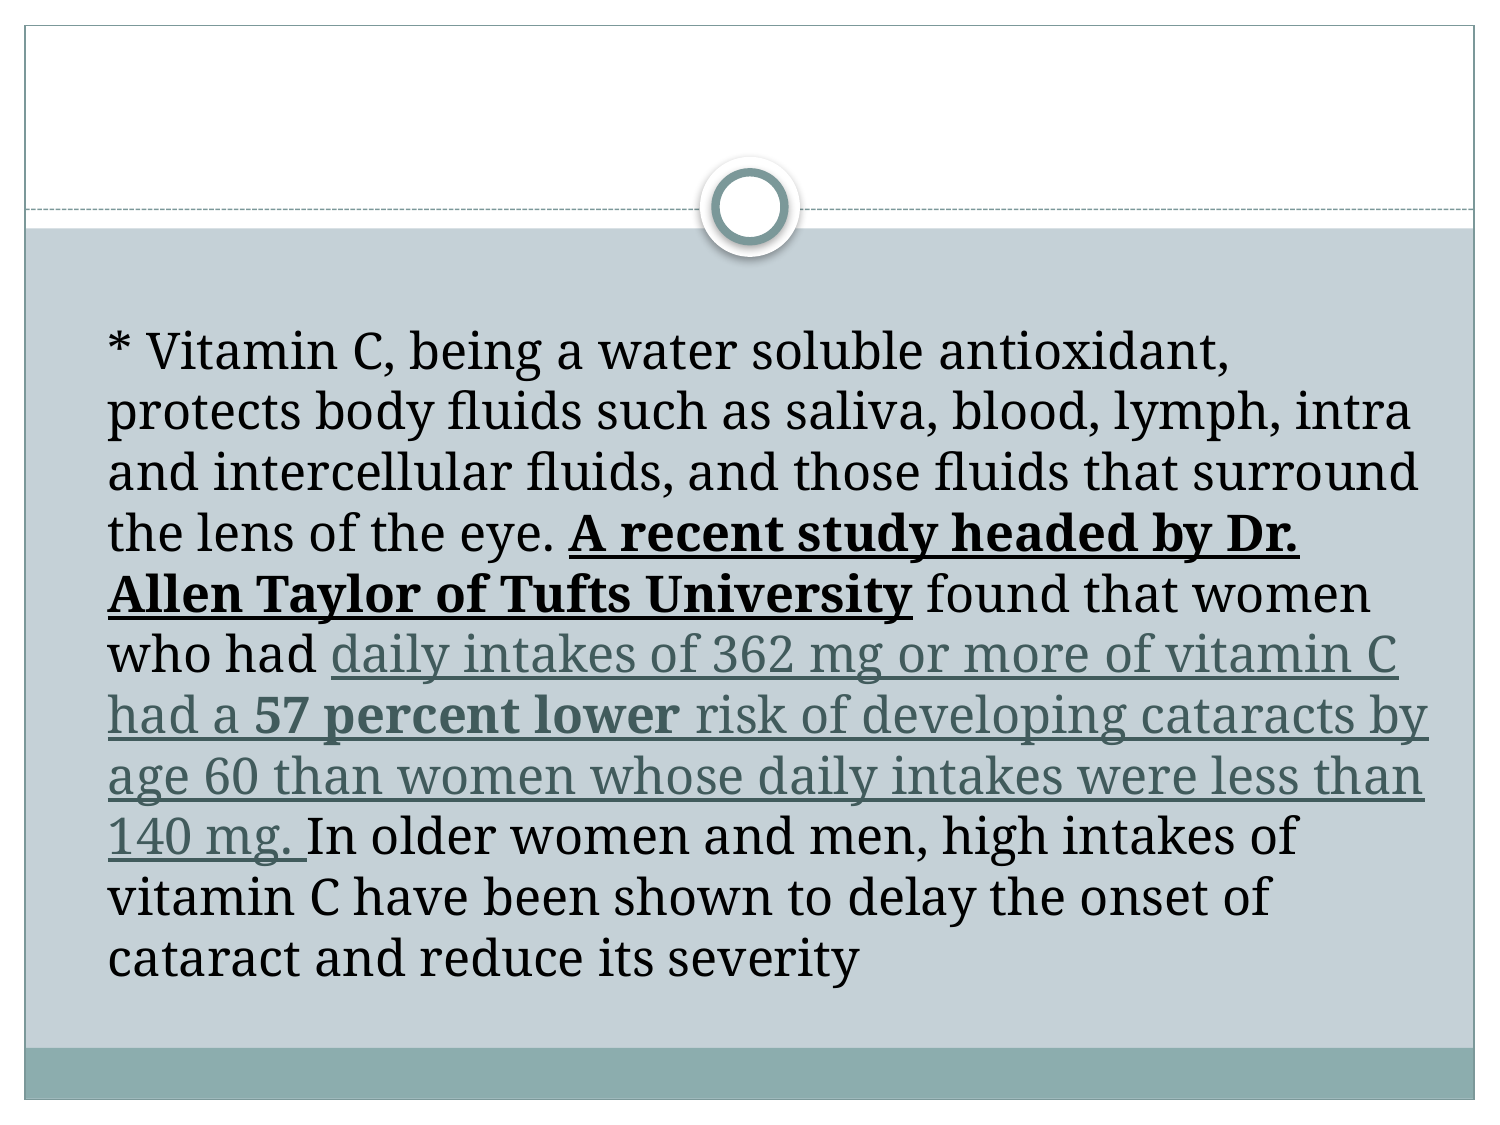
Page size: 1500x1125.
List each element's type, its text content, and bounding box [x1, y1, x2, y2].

list * Vitamin C, being a water soluble antioxidant, protects body fluids such as saliva, blood, lymph, intra and intercellular fluids, and those fluids that surround the lens of the eye. A recent study headed by Dr. Allen Taylor of Tufts University found that women who had daily intakes of 362 mg or more of vitamin C had a 57 percent lower risk of developing cataracts by age 60 than women whose daily intakes were less than 140 mg. In older women and men, high intakes of vitamin C have been shown to delay the onset of cataract and reduce its severity [49, 250, 1445, 1001]
